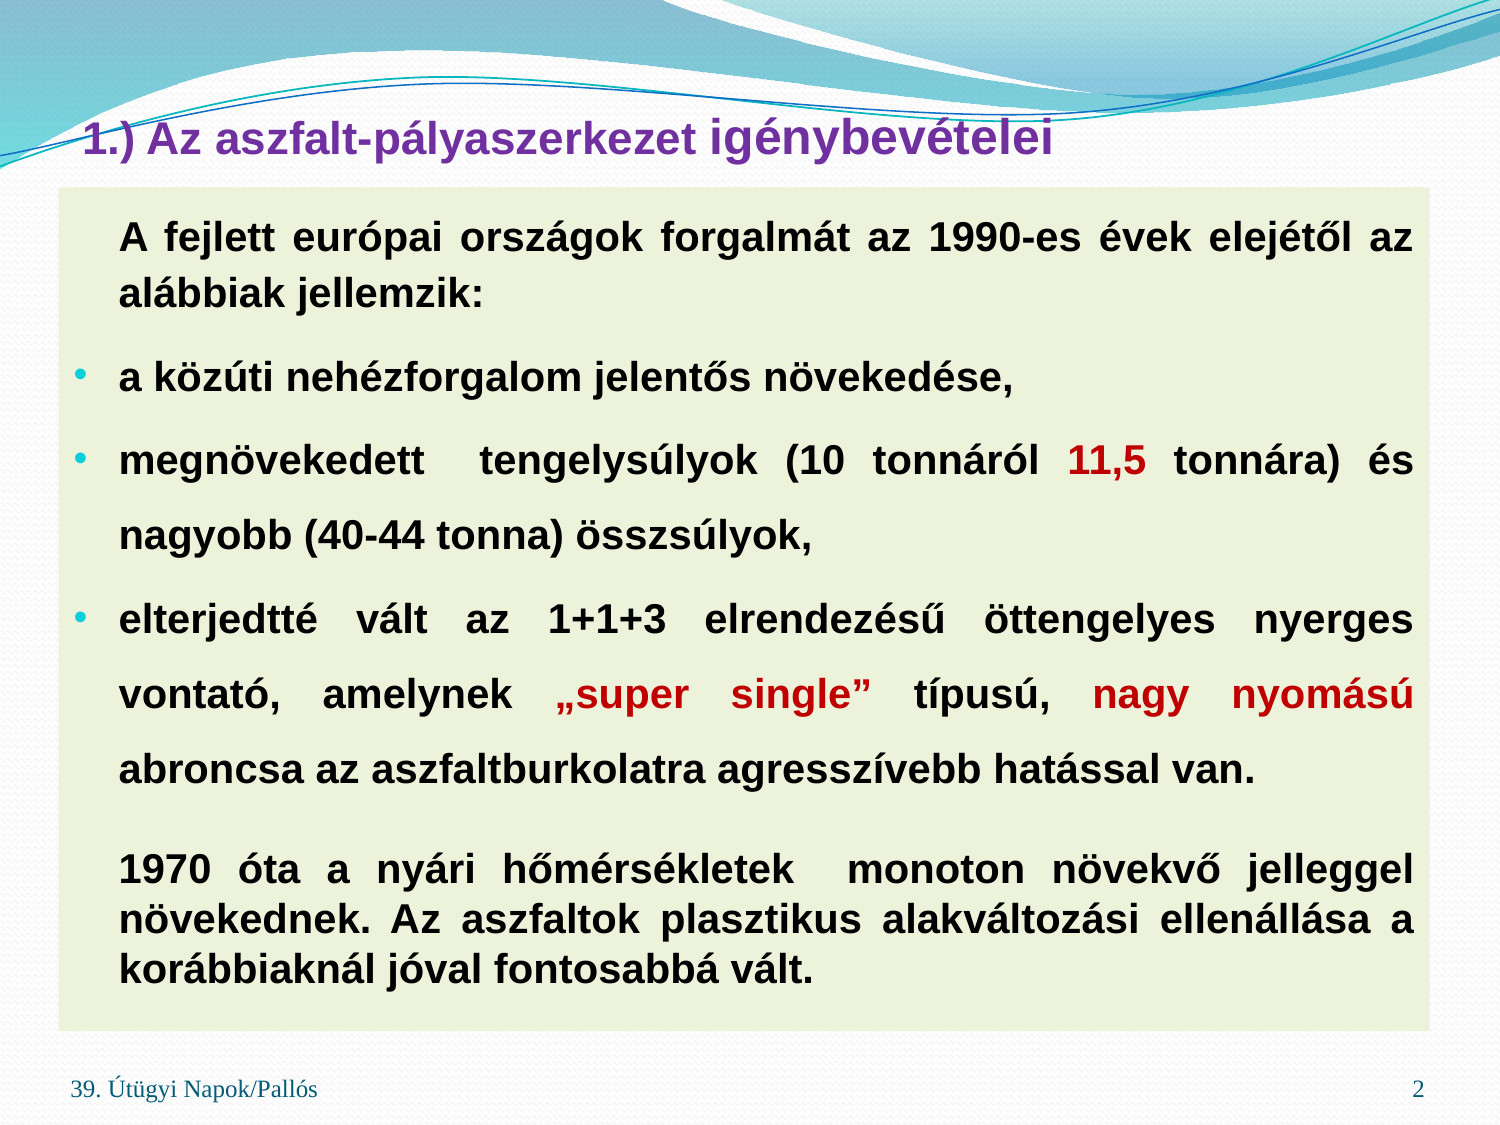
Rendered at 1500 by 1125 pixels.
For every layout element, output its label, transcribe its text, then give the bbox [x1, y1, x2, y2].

slide_number 2 [1299, 1042, 1425, 1103]
footer 39. Útügyi Napok/Pallós [70, 1042, 988, 1103]
list A fejlett európai országok forgalmát az 1990-es évek elejétől az alábbiak jellemzik: a közúti nehézforgalom jelentős növekedése, megnövekedett tengelysúlyok (10 tonnáról 11,5 tonnára) és nagyobb (40-44 tonna) összsúlyok, elterjedtté vált az 1+1+3 elrendezésű öttengelyes nyerges vontató, amelynek „super single” típusú, nagy nyomású abroncsa az aszfaltburkolatra agresszívebb hatással van. 1970 óta a nyári hőmérsékletek monoton növekvő jelleggel növekednek. Az aszfaltok plasztikus alakváltozási ellenállása a korábbiaknál jóval fontosabbá vált. [58, 187, 1430, 1032]
title 1.) Az aszfalt-pályaszerkezet igénybevételei [81, 93, 1388, 165]
